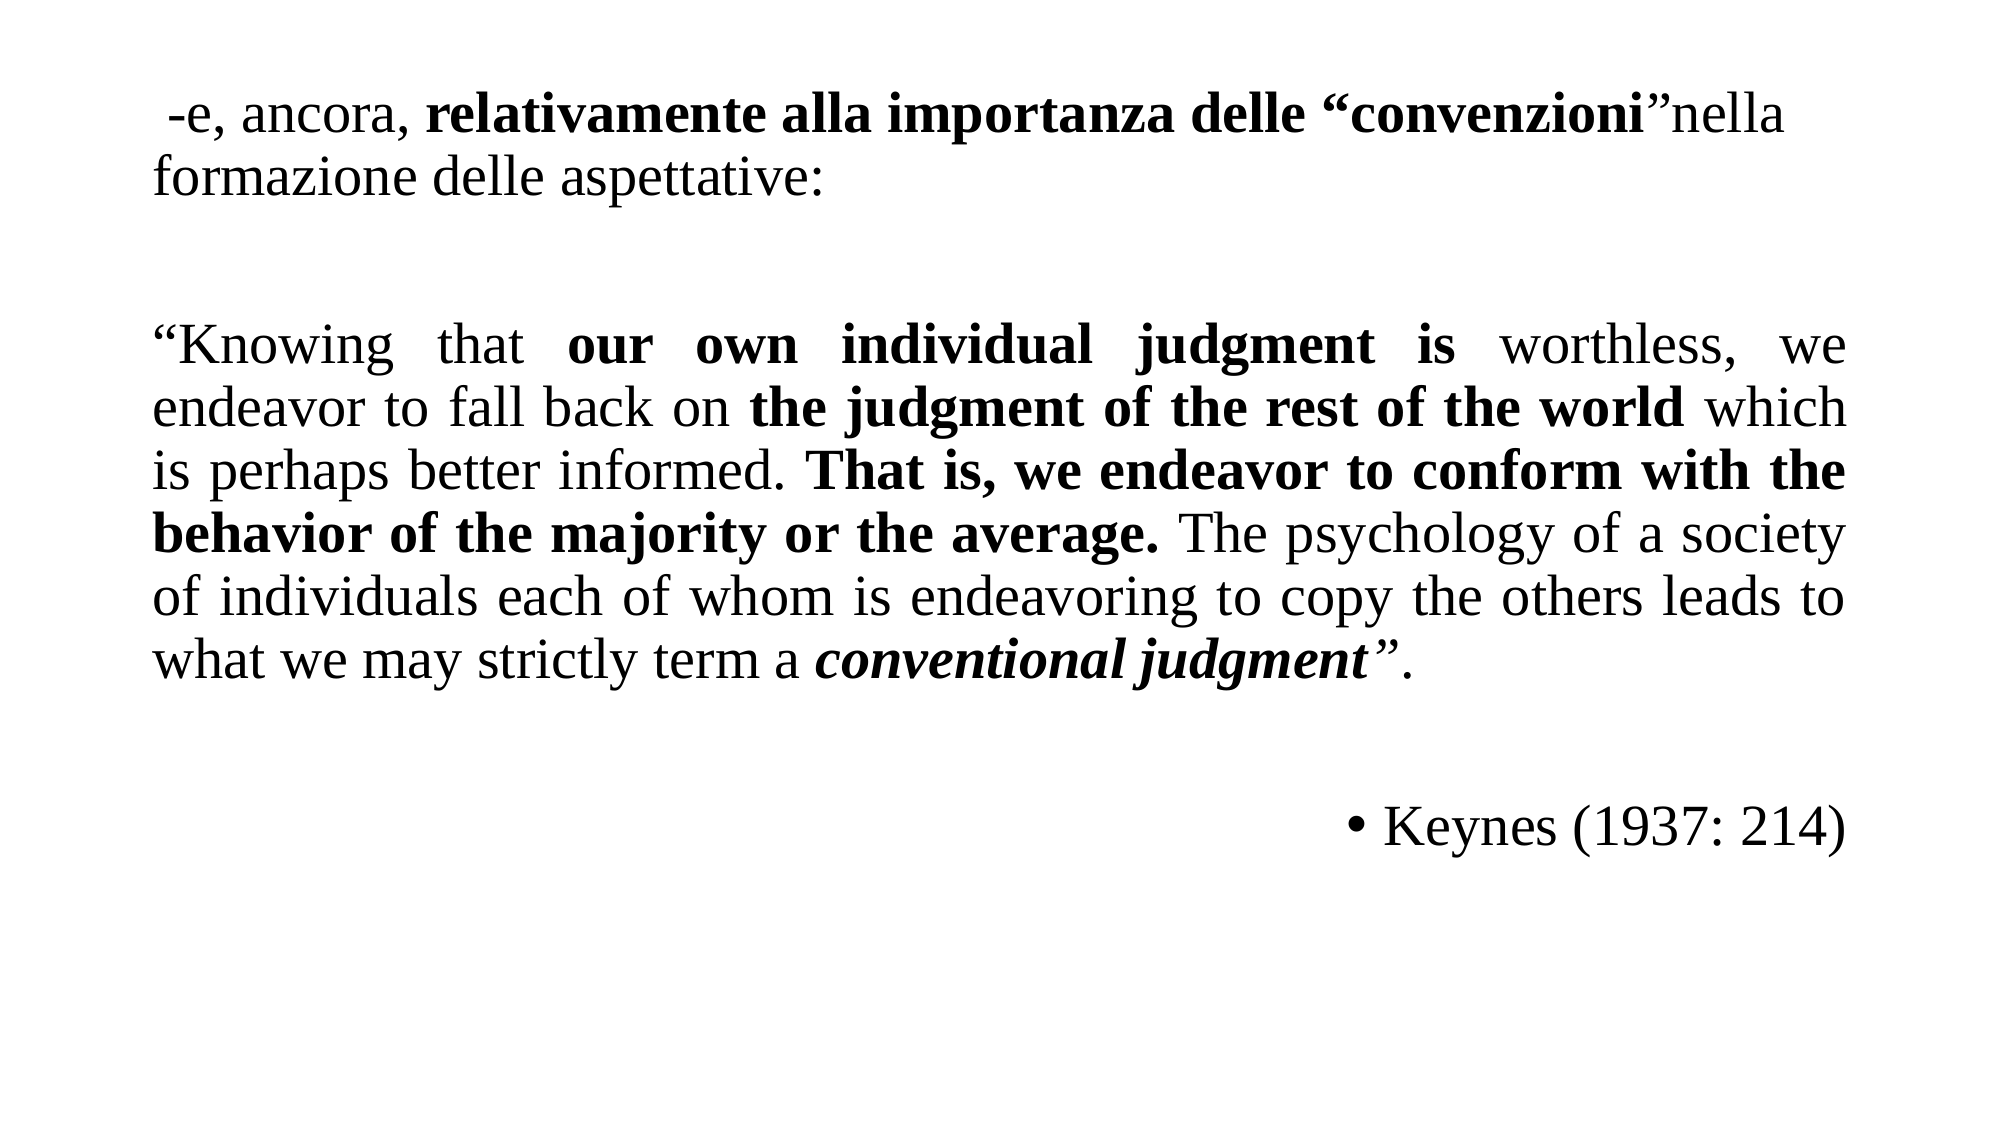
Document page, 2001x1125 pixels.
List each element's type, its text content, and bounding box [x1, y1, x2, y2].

list -e, ancora, relativamente alla importanza delle “convenzioni”nella formazione delle aspettative: “Knowing that our own individual judgment is worthless, we endeavor to fall back on the judgment of the rest of the world which is perhaps better informed. That is, we endeavor to conform with the behavior of the majority or the average. The psychology of a society of individuals each of whom is endeavoring to copy the others leads to what we may strictly term a conventional judgment”. Keynes (1937: 214) [137, 75, 1863, 1014]
